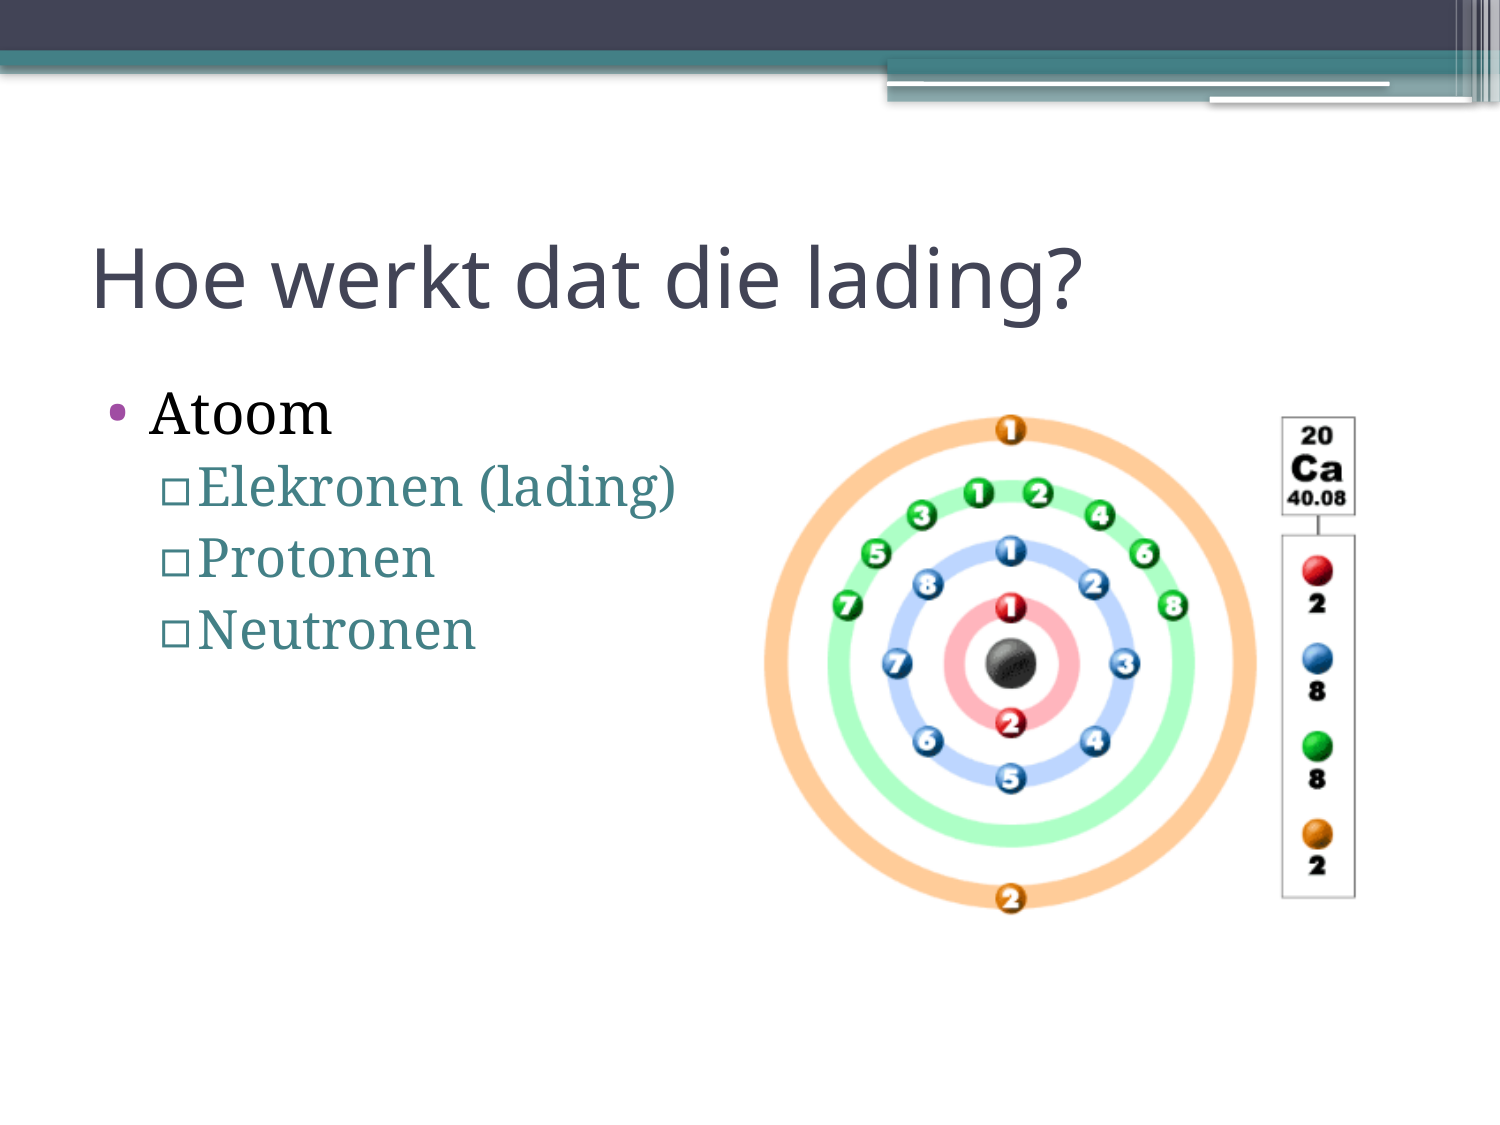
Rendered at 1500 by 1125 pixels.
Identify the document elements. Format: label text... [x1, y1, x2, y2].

picture [737, 408, 1402, 918]
title Hoe werkt dat die lading? [75, 187, 1425, 363]
list Atoom Elekronen (lading) Protonen Neutronen [75, 368, 1425, 1079]
